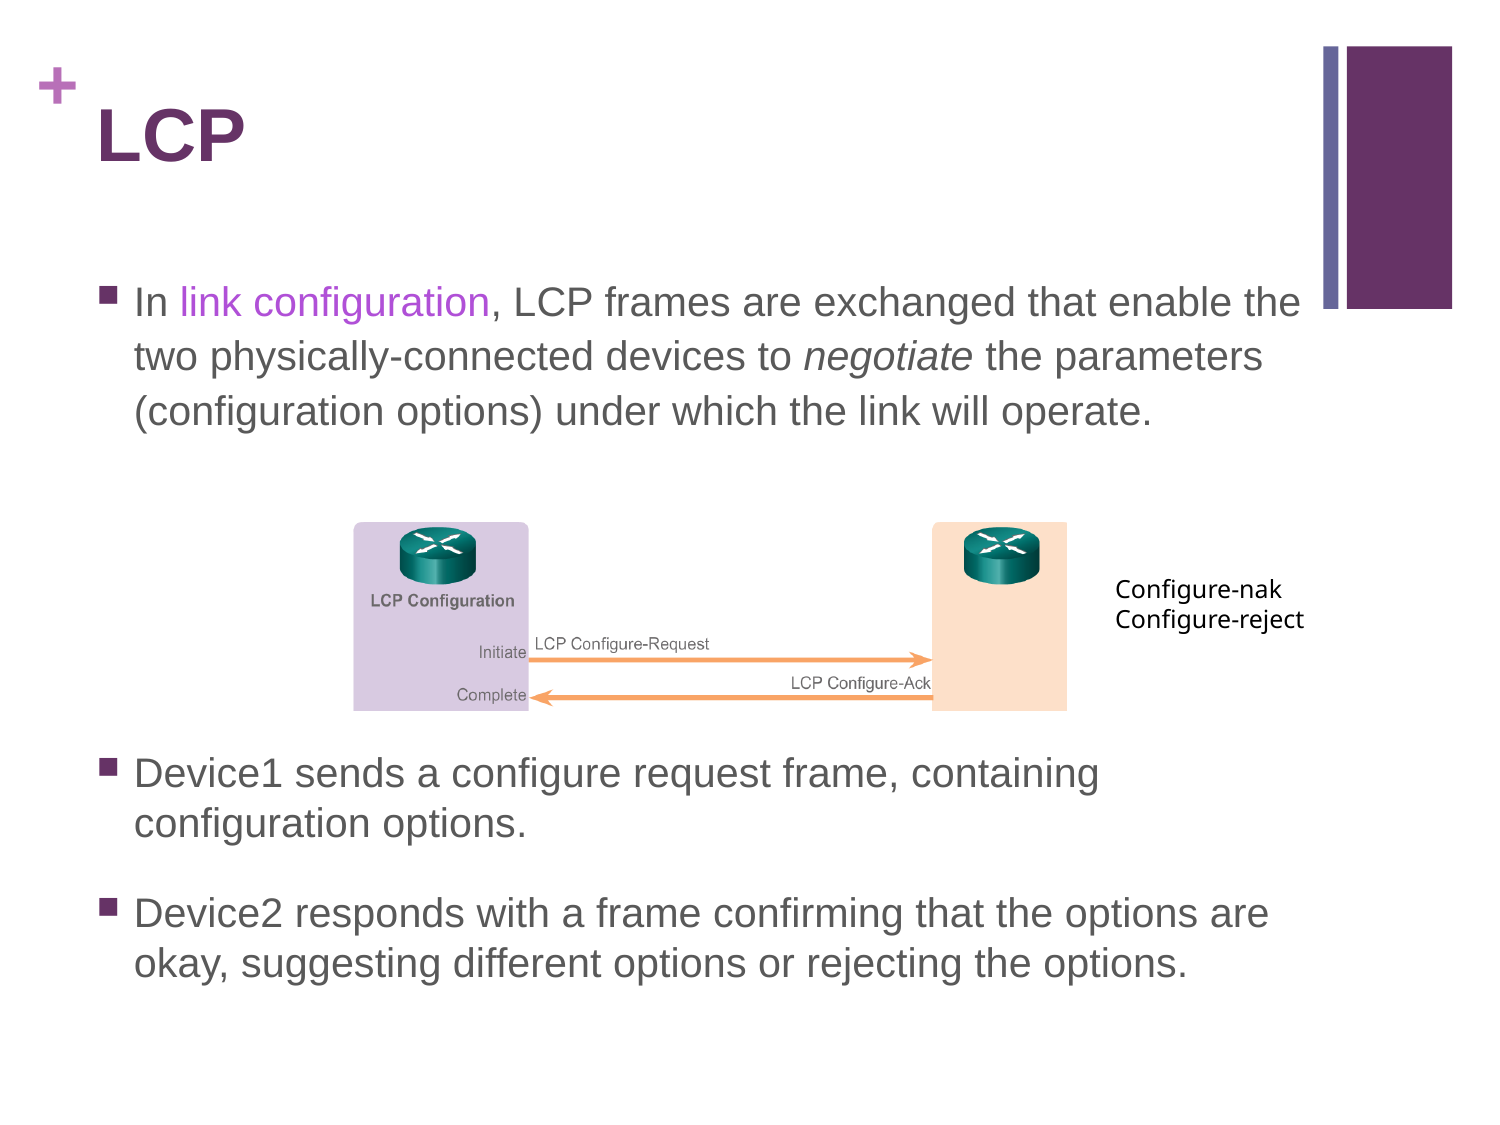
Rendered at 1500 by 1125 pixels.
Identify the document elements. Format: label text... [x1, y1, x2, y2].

picture [348, 520, 1067, 712]
title LCP [81, 79, 1322, 262]
text_box Configure-nak Configure-reject [1100, 565, 1320, 641]
list In link configuration, LCP frames are exchanged that enable the two physically-connected devices to negotiate the parameters (configuration options) under which the link will operate. Device1 sends a configure request frame, containing configuration options. Device2 responds with a frame confirming that the options are okay, suggesting different options or rejecting the options. [81, 262, 1322, 1005]
